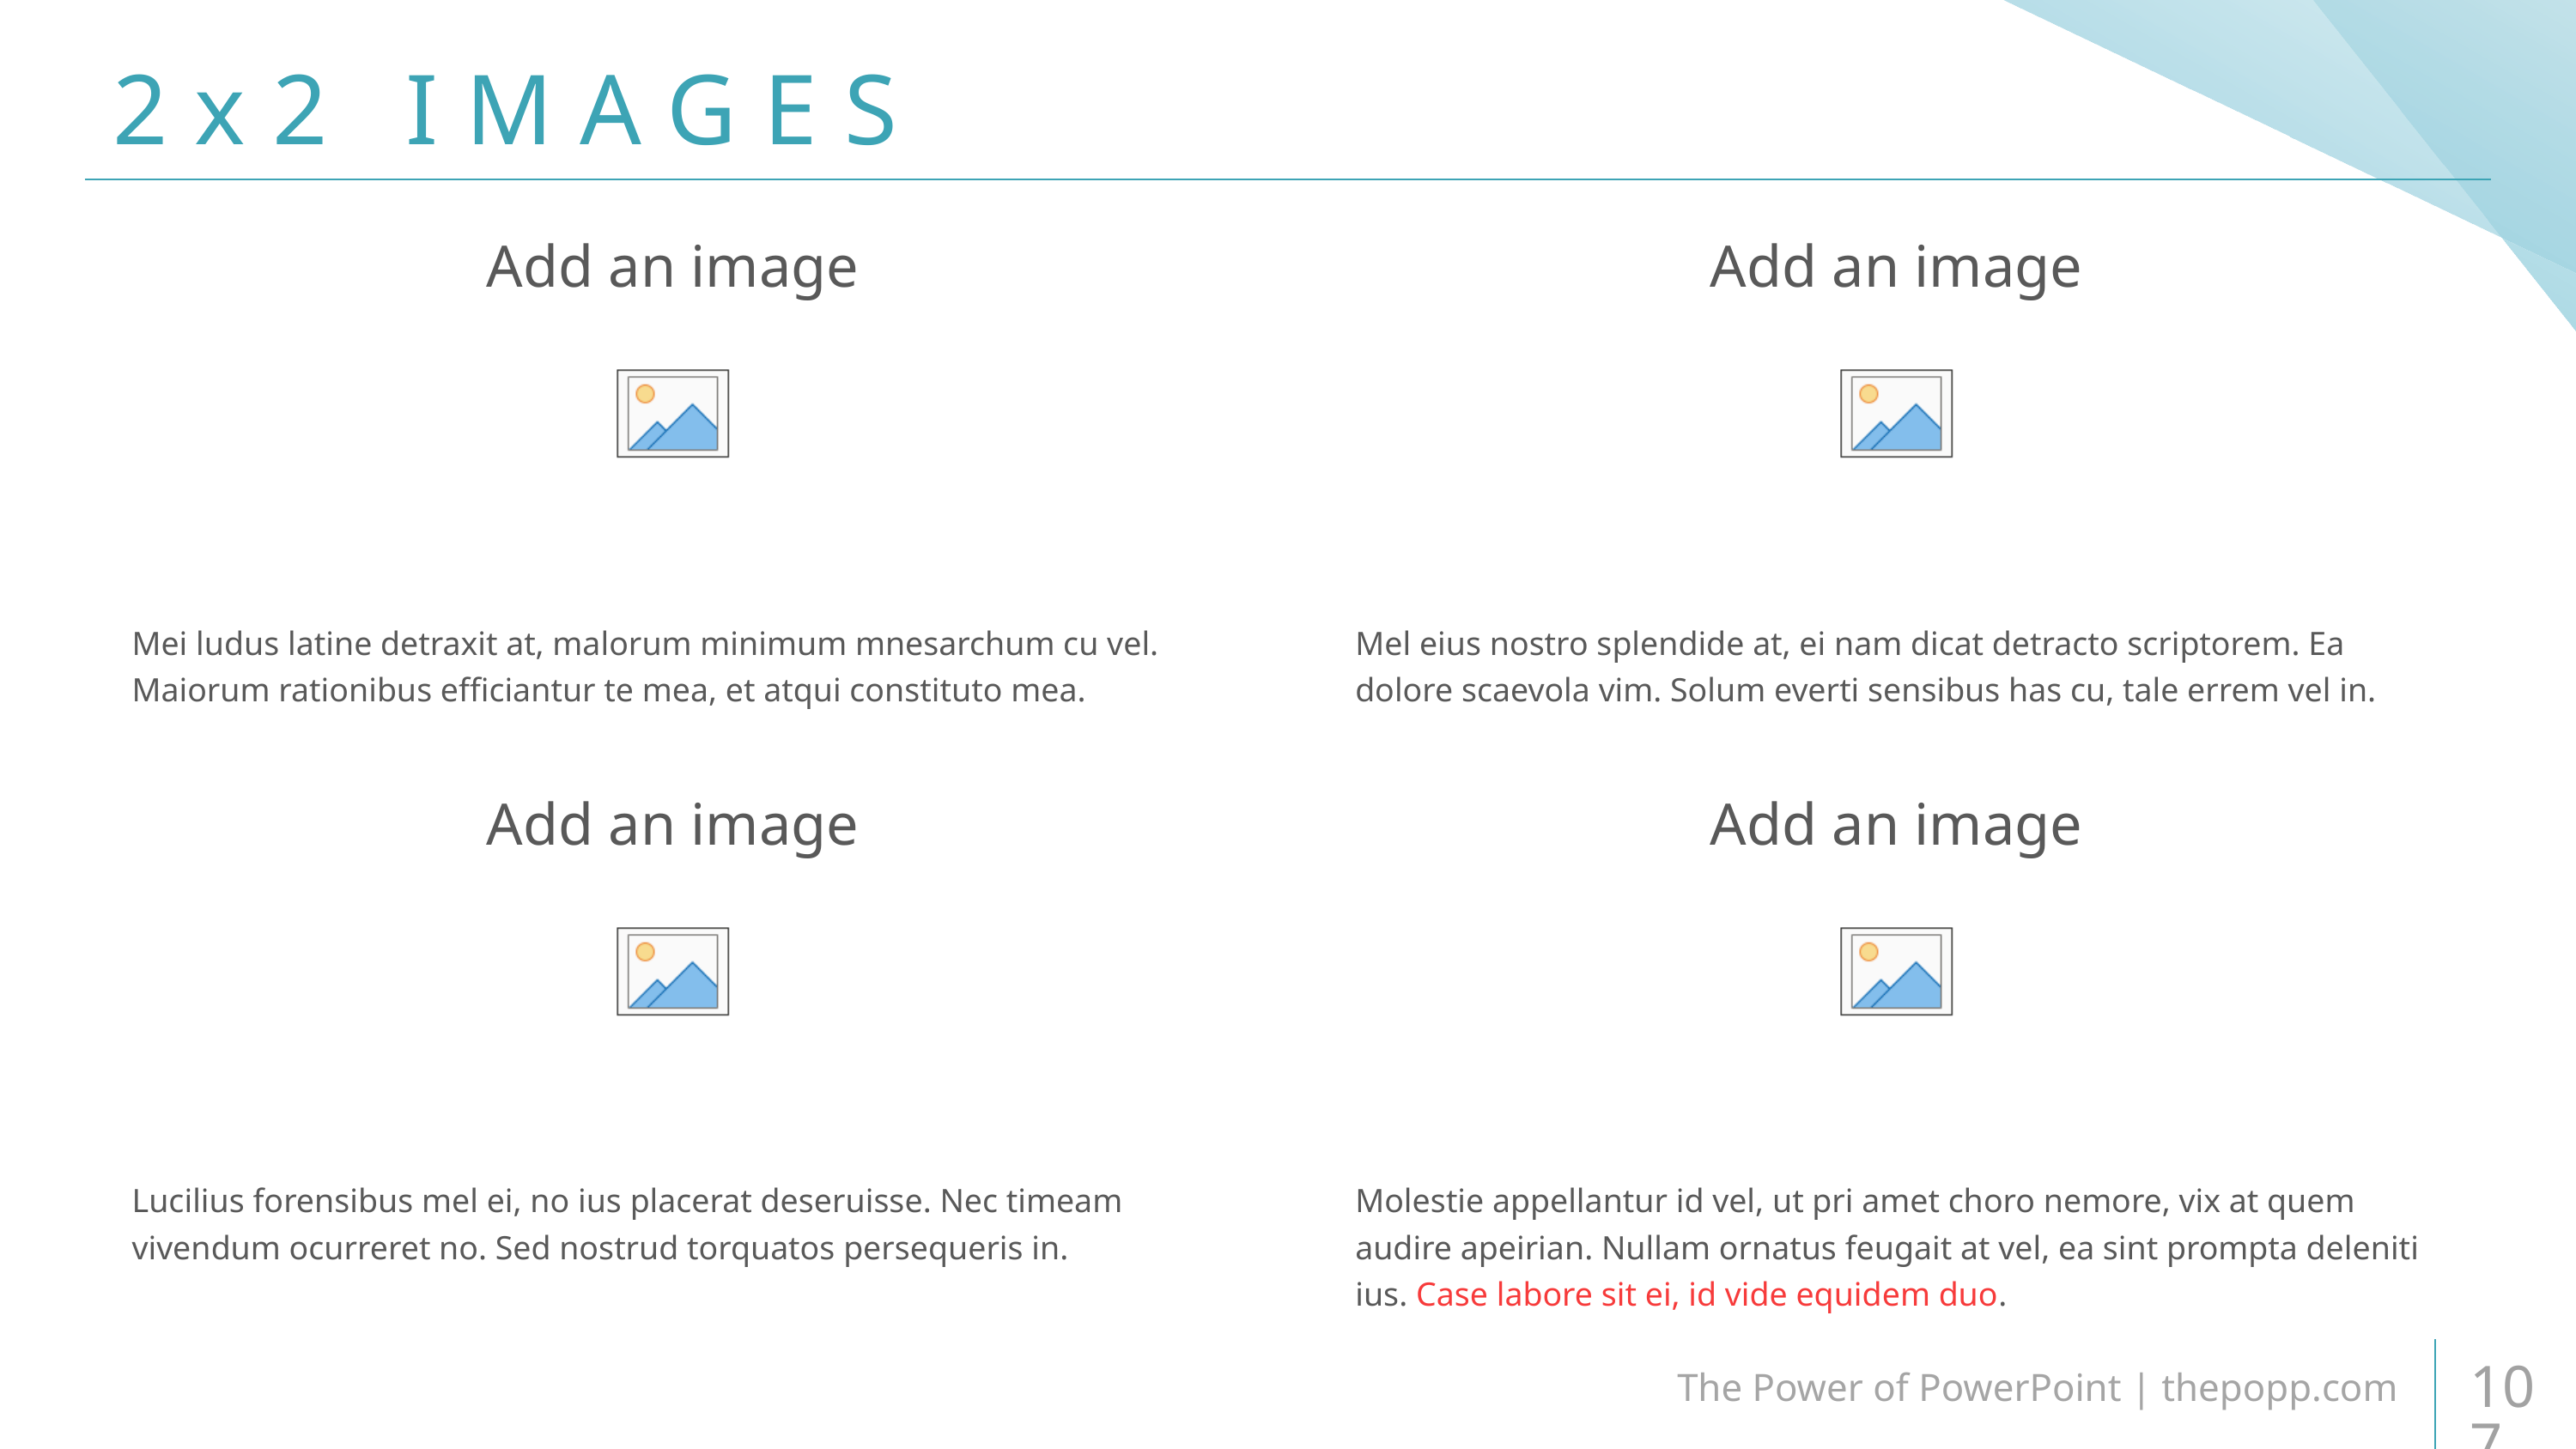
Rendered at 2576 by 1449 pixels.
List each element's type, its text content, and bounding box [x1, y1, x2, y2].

picture [1332, 223, 2461, 604]
title 2x2 IMAGES [89, 27, 2448, 186]
list Mel eius nostro splendide at, ei nam dicat detracto scriptorem. Ea dolore scaevola vim. Solum everti sensibus has cu, tale errem vel in. [1332, 609, 2461, 769]
list Lucilius forensibus mel ei, no ius placerat deseruisse. Nec timeam vivendum ocurreret no. Sed nostrud torquatos persequeris in. [108, 1167, 1237, 1327]
picture [108, 780, 1237, 1162]
picture [108, 223, 1237, 604]
picture [1332, 780, 2461, 1162]
list Mei ludus latine detraxit at, malorum minimum mnesarchum cu vel. Maiorum rationibus efficiantur te mea, et atqui constituto mea. [108, 609, 1237, 769]
slide_number 107 [2446, 1350, 2575, 1428]
list Molestie appellantur id vel, ut pri amet choro nemore, vix at quem audire apeirian. Nullam ornatus feugait at vel, ea sint prompta deleniti ius. Case labore sit ei, id vide equidem duo. [1332, 1167, 2461, 1327]
footer The Power of PowerPoint | thepopp.com [1326, 1350, 2421, 1428]
